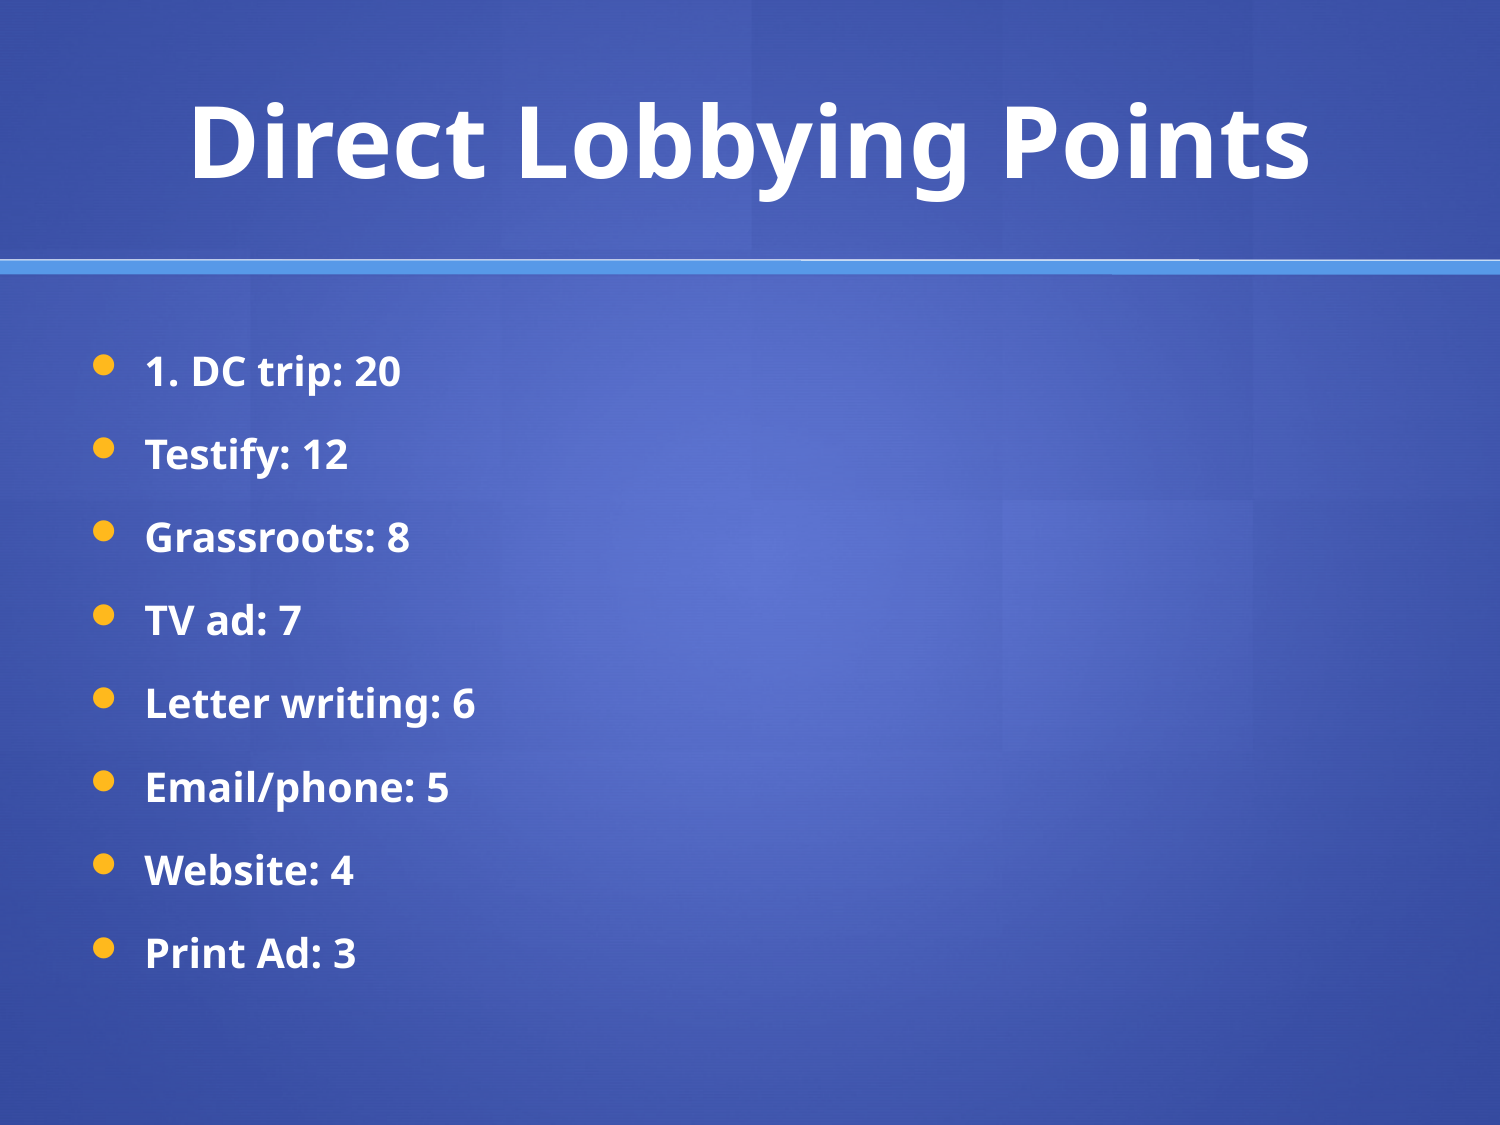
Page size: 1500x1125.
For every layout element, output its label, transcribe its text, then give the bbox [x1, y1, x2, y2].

list 1. DC trip: 20 Testify: 12 Grassroots: 8 TV ad: 7 Letter writing: 6 Email/phone: 5 Website: 4 Print Ad: 3 [75, 337, 1425, 988]
title Direct Lobbying Points [75, 45, 1425, 233]
